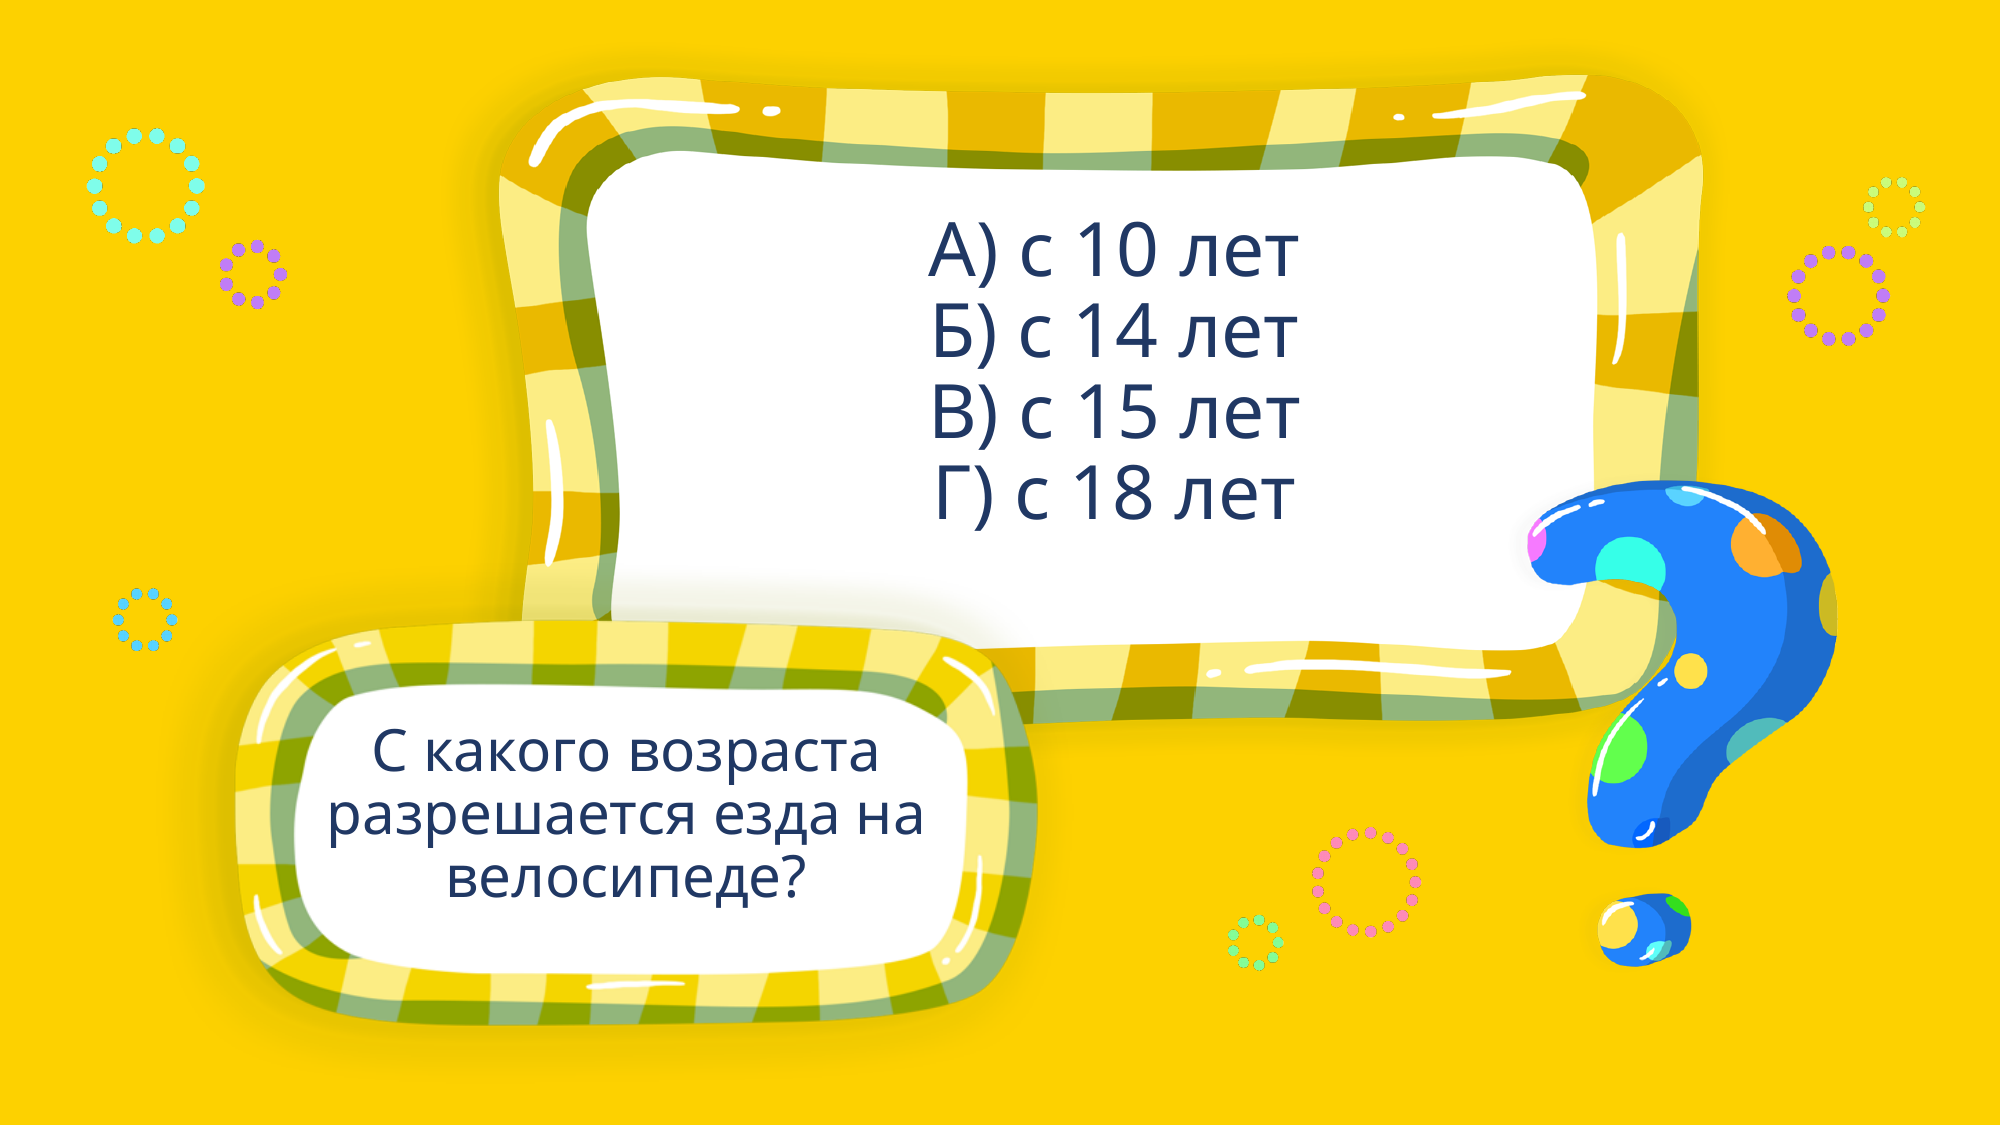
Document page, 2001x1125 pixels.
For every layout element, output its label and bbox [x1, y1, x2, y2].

picture [79, 102, 291, 312]
picture [1306, 823, 1423, 940]
picture [1779, 168, 1926, 355]
picture [105, 38, 1838, 1084]
picture [1219, 905, 1287, 974]
